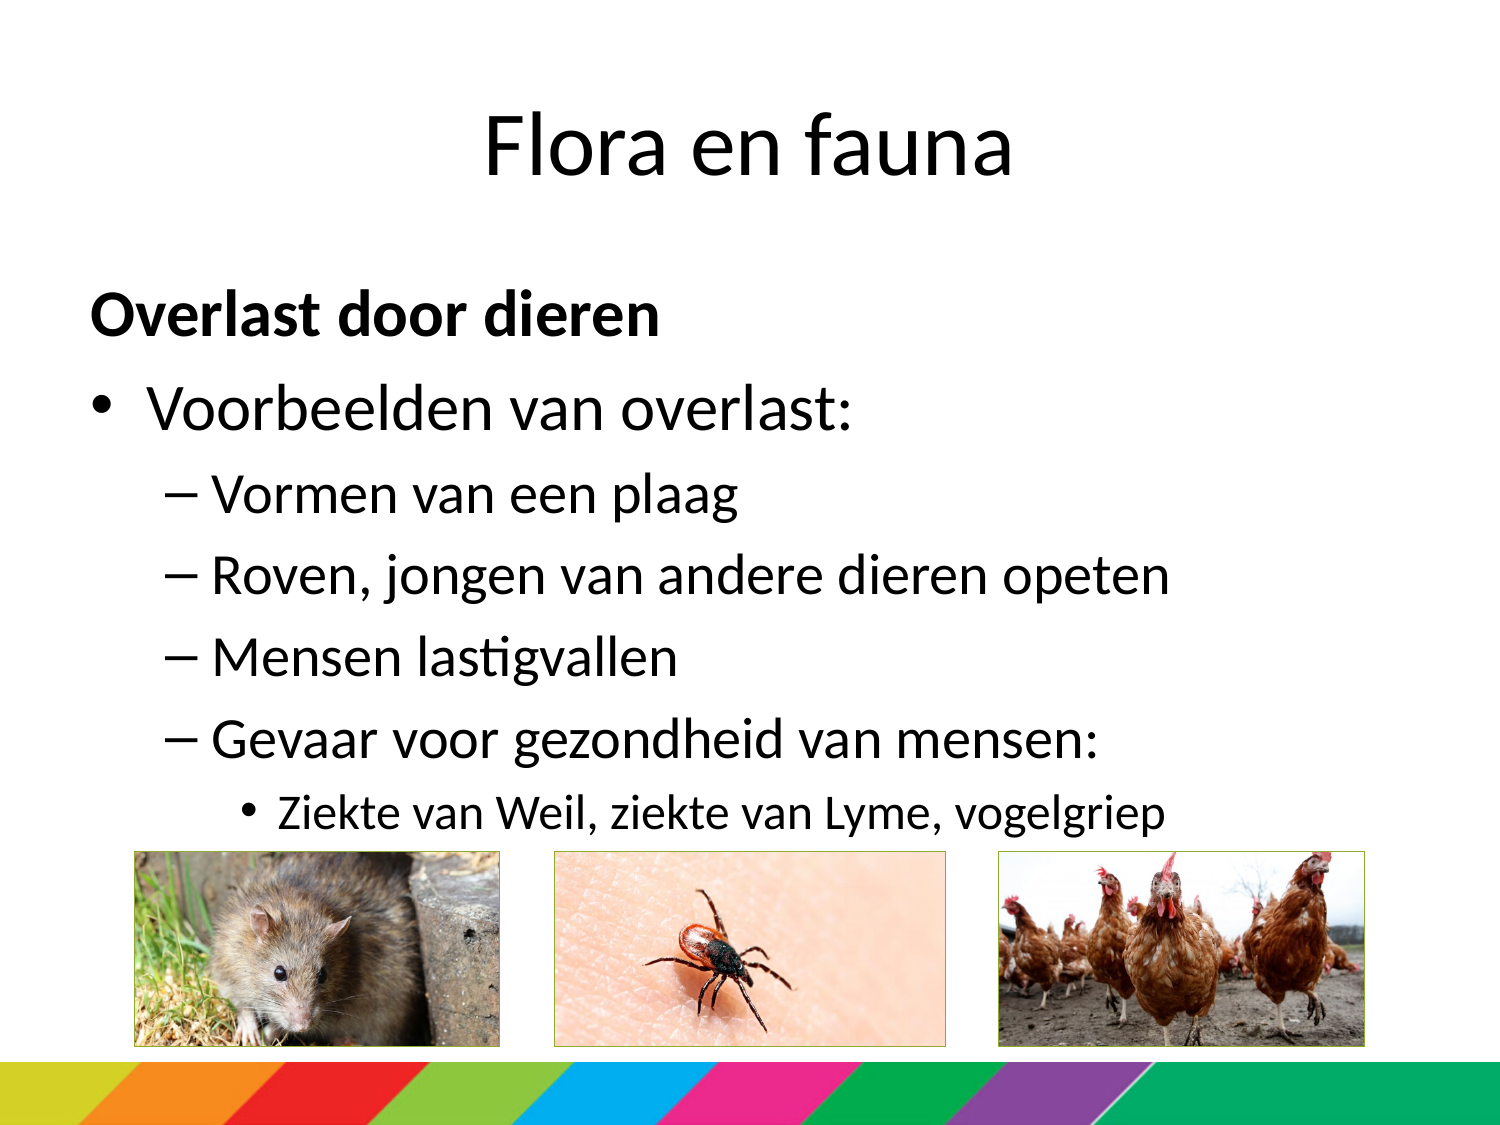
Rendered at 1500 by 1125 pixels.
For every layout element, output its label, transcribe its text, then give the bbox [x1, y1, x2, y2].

picture [998, 851, 1365, 1047]
list Overlast door dieren Voorbeelden van overlast: Vormen van een plaag Roven, jongen van andere dieren opeten Mensen lastigvallen Gevaar voor gezondheid van mensen: Ziekte van Weil, ziekte van Lyme, vogelgriep [75, 262, 1425, 1005]
title Flora en fauna [75, 45, 1425, 233]
picture [553, 851, 946, 1047]
picture [0, 1062, 574, 1125]
picture [656, 1062, 1500, 1125]
picture [134, 851, 500, 1047]
